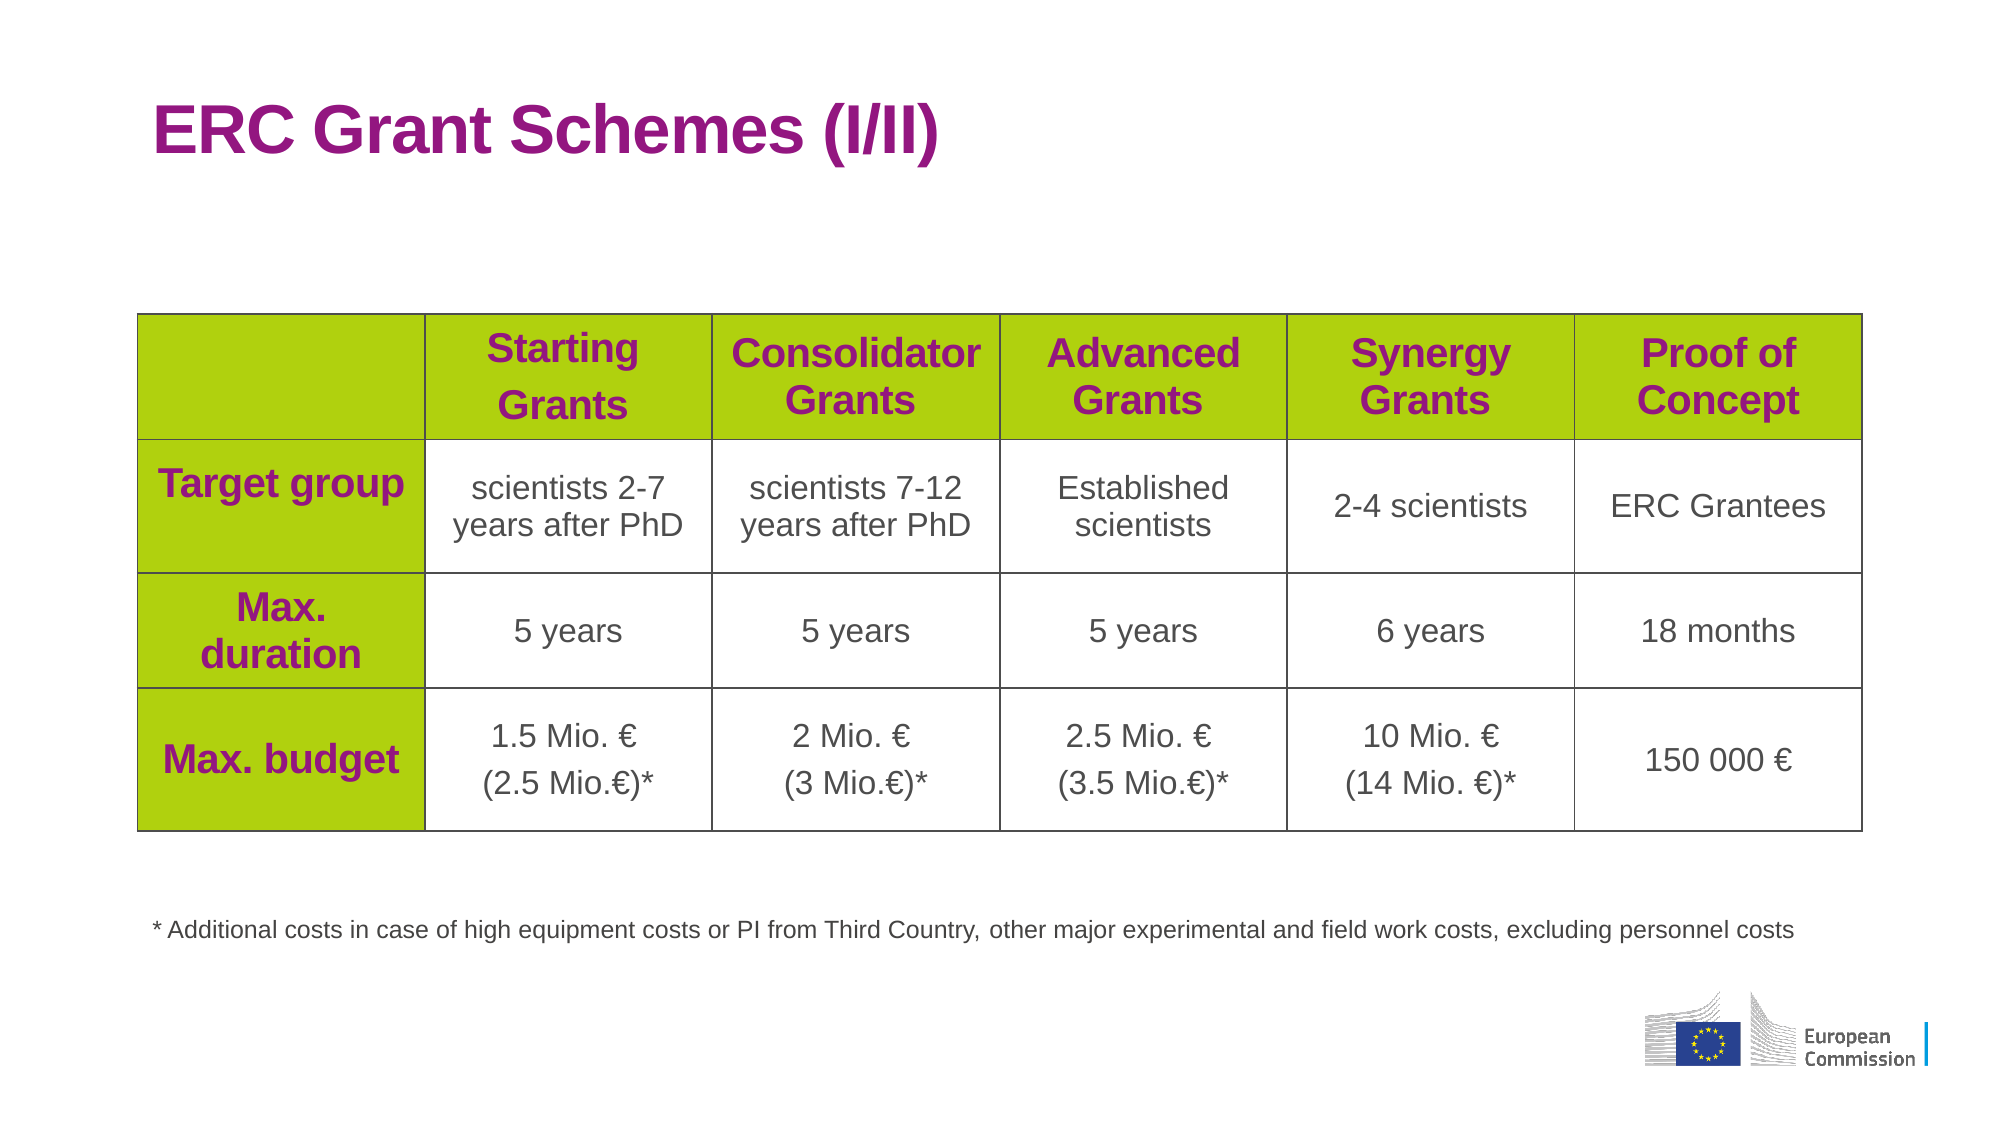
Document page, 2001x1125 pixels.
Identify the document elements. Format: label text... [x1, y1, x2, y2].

picture [1645, 991, 1928, 1066]
table_cell 5 years [426, 574, 711, 687]
text_box * Additional costs in case of high equipment costs or PI from Third Country, other major experimental and field work costs, excluding personnel costs [137, 872, 1886, 951]
table_cell 18 months [1575, 574, 1861, 687]
table_cell 5 years [713, 574, 999, 687]
table_cell scientists 7-12 years after PhD [713, 440, 999, 572]
table_cell 2 Mio. € (3 Mio.€)* [713, 689, 999, 830]
table_cell scientists 2-7 years after PhD [426, 440, 711, 572]
table_cell 1.5 Mio. € (2.5 Mio.€)* [426, 689, 711, 830]
table_cell 150 000 € [1575, 689, 1861, 830]
table_header Starting Grants [426, 315, 711, 439]
table_header Proof of Concept [1575, 315, 1861, 439]
title ERC Grant Schemes (I/II) [137, 76, 1863, 176]
table_cell 6 years [1288, 574, 1574, 687]
table_cell Max. budget [138, 689, 424, 830]
table_cell 2.5 Mio. € (3.5 Mio.€)* [1001, 689, 1286, 830]
table_header [138, 315, 424, 439]
table_header Synergy Grants [1288, 315, 1574, 439]
table_header Consolidator Grants [713, 315, 999, 439]
table_cell Established scientists [1001, 440, 1286, 572]
table_cell 10 Mio. € (14 Mio. €)* [1288, 689, 1574, 830]
table_cell ERC Grantees [1575, 440, 1861, 572]
table_header Advanced Grants [1001, 315, 1286, 439]
table_cell 5 years [1001, 574, 1286, 687]
table_cell 2-4 scientists [1288, 440, 1574, 572]
table_cell Max. duration [138, 574, 424, 687]
table_cell Target group [138, 440, 424, 572]
